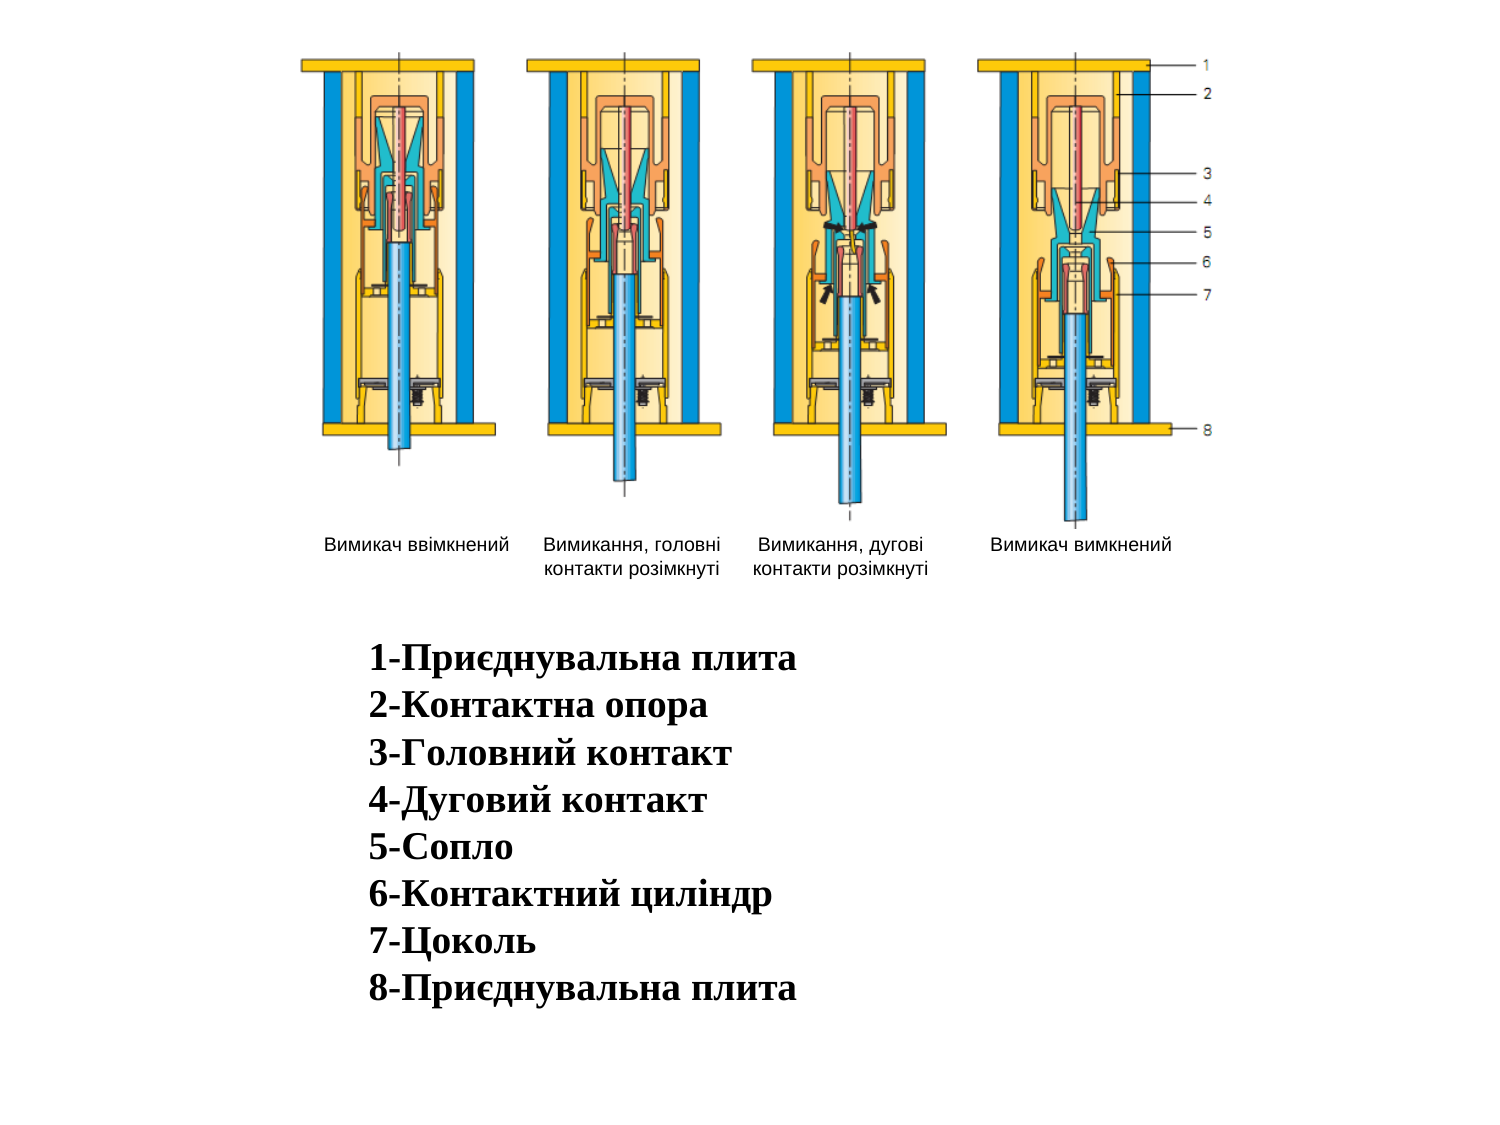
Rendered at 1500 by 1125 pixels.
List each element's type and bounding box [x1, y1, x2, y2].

text_box [289, 42, 1271, 1015]
